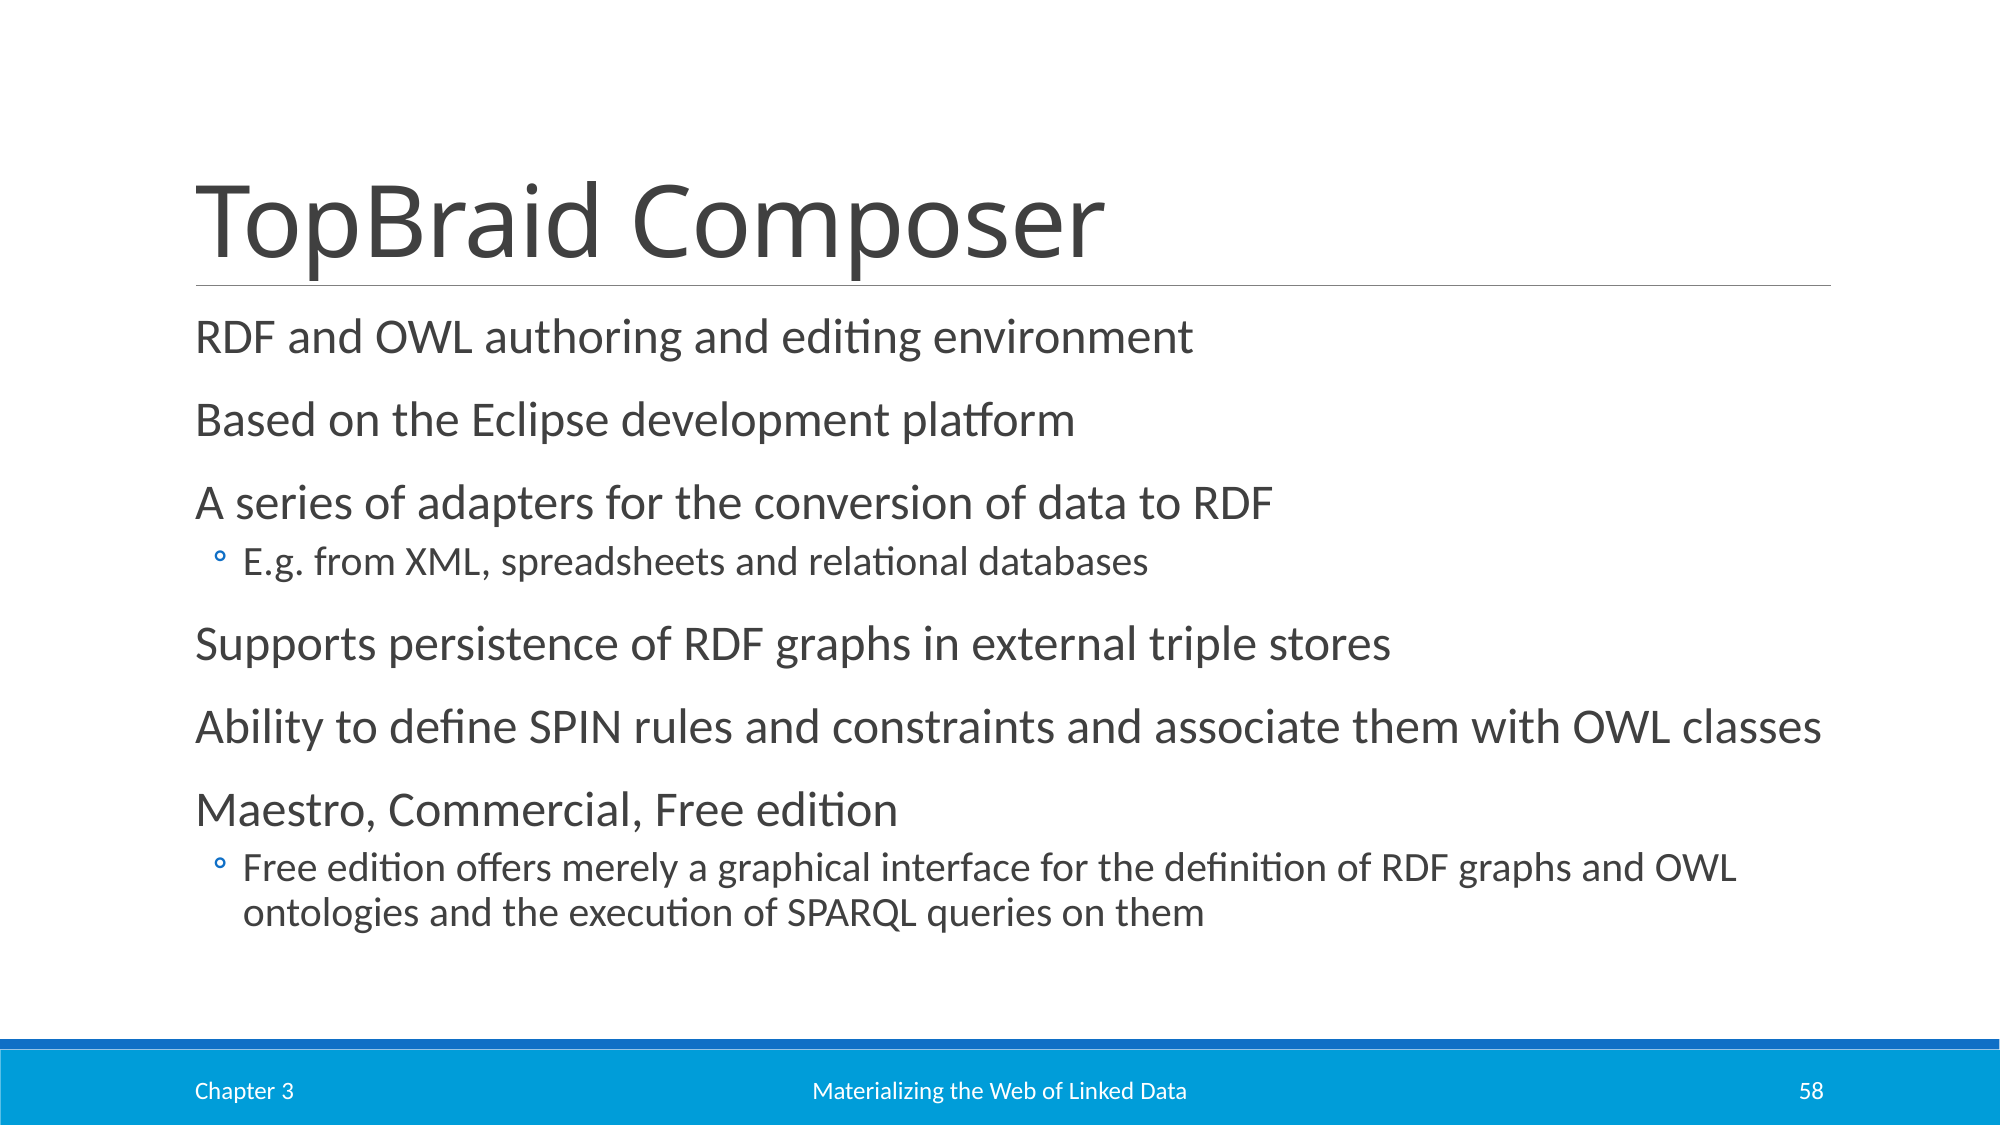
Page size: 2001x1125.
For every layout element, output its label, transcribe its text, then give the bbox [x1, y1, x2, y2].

slide_number 58 [1624, 1059, 1840, 1120]
footer Materializing the Web of Linked Data [604, 1059, 1396, 1120]
list RDF and OWL authoring and editing environment Based on the Eclipse development platform A series of adapters for the conversion of data to RDF E.g. from XML, spreadsheets and relational databases Supports persistence of RDF graphs in external triple stores Ability to define SPIN rules and constraints and associate them with OWL classes Maestro, Commercial, Free edition Free edition offers merely a graphical interface for the definition of RDF graphs and OWL ontologies and the execution of SPARQL queries on them [180, 302, 1830, 963]
slide_number Chapter 3 [180, 1059, 586, 1120]
title TopBraid Composer [180, 47, 1830, 285]
